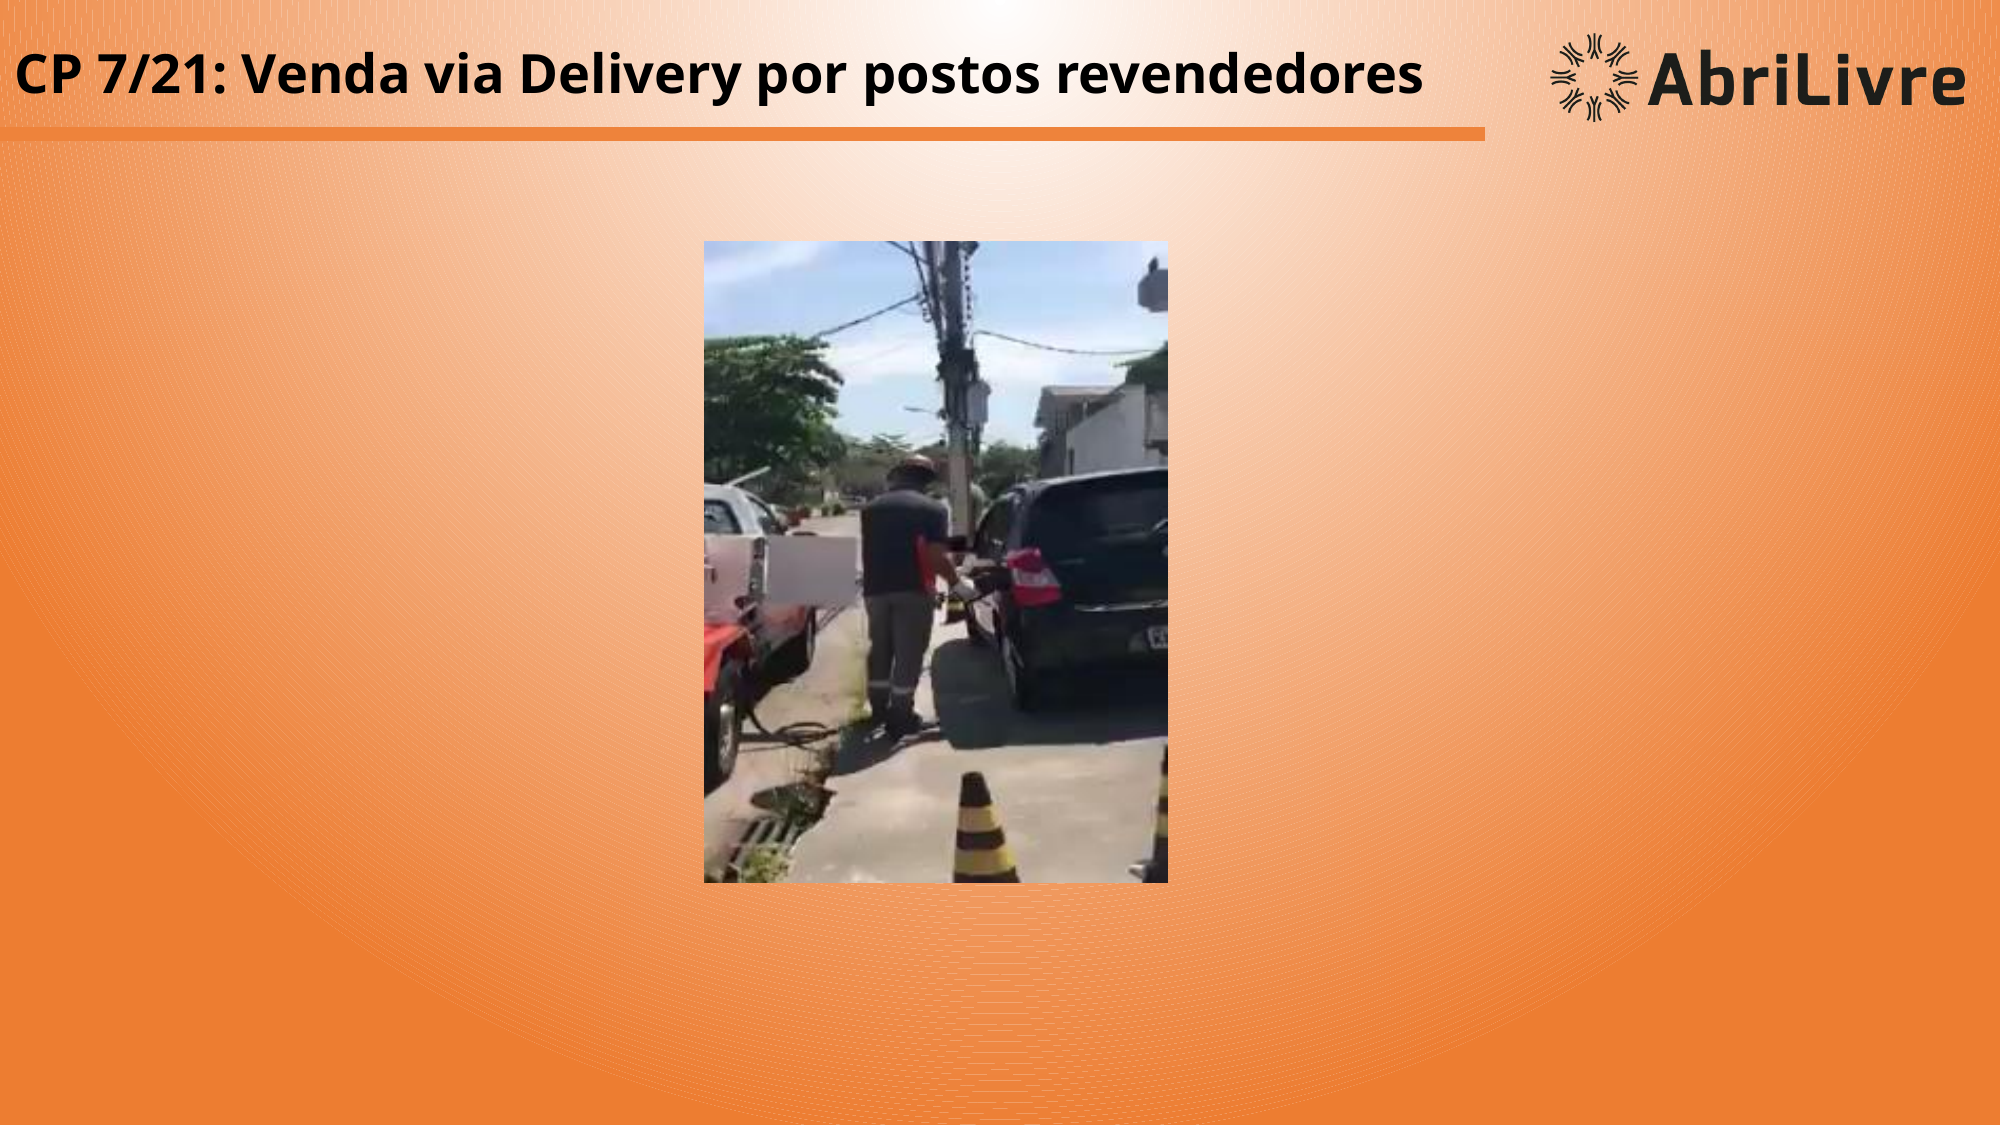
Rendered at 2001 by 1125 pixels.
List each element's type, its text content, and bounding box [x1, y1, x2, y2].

picture [1550, 33, 1971, 125]
text_box CP 7/21: Venda via Delivery por postos revendedores [0, 32, 1551, 172]
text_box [703, 241, 1169, 884]
